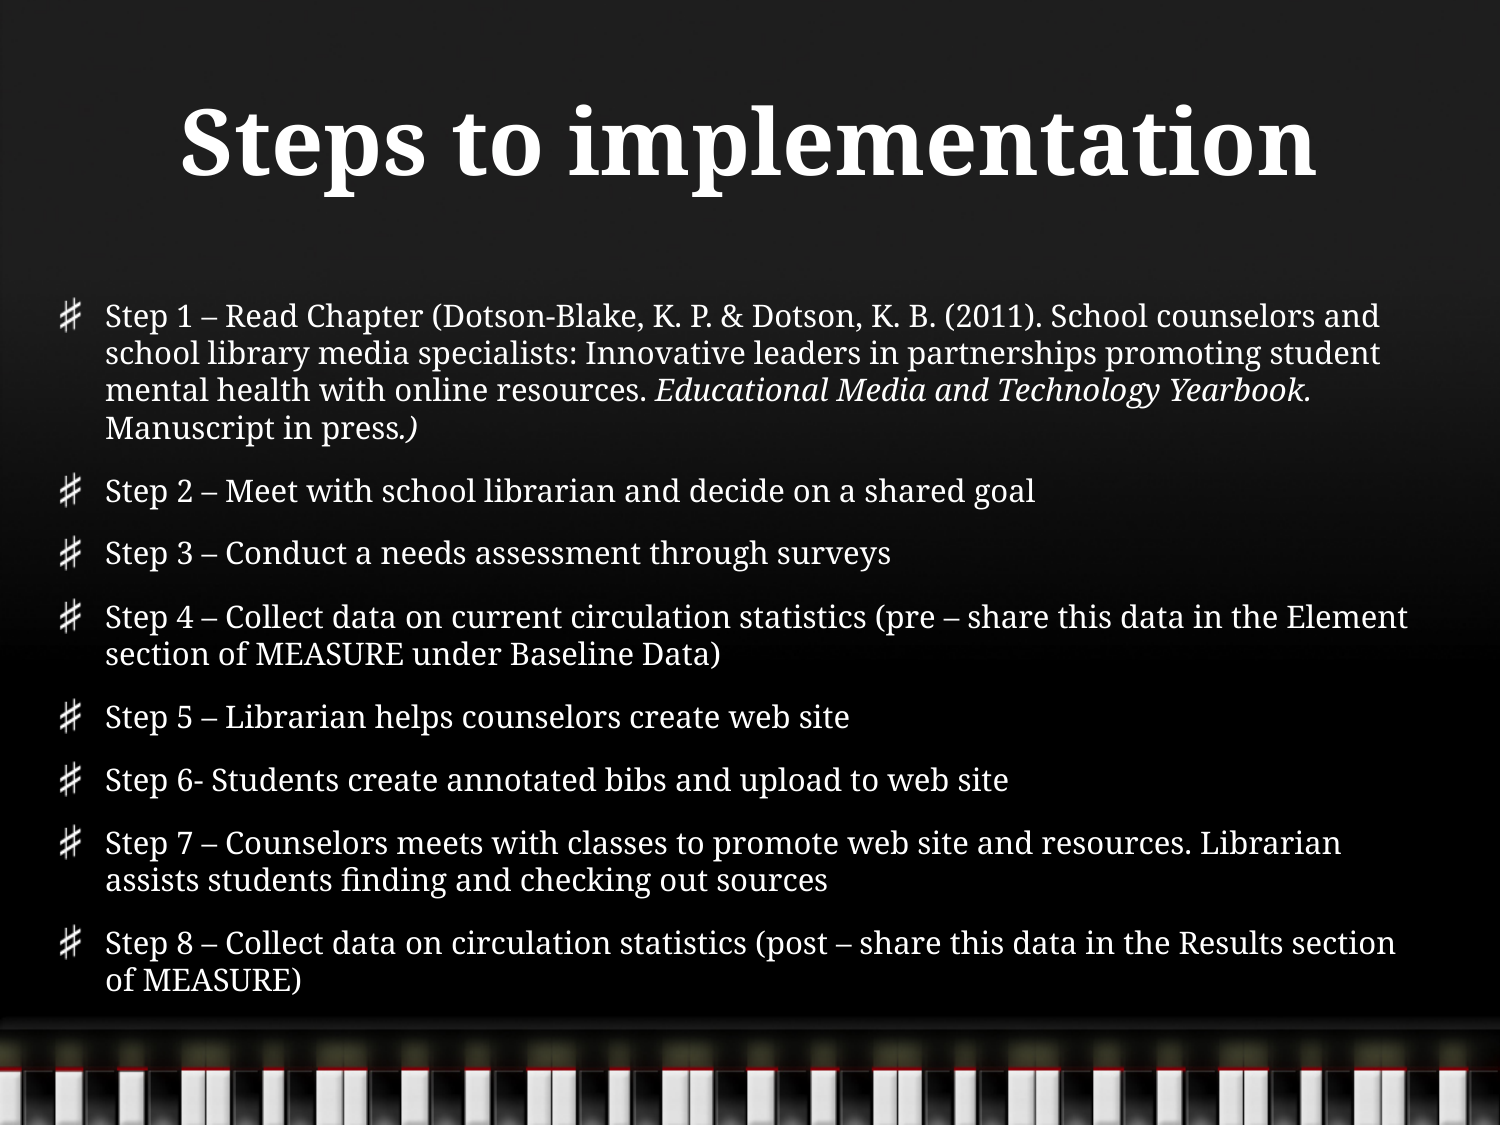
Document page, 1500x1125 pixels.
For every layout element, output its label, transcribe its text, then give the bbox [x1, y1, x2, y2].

list Step 1 – Read Chapter (Dotson-Blake, K. P. & Dotson, K. B. (2011). School counselors and school library media specialists: Innovative leaders in partnerships promoting student mental health with online resources. Educational Media and Technology Yearbook. Manuscript in press.) Step 2 – Meet with school librarian and decide on a shared goal Step 3 – Conduct a needs assessment through surveys Step 4 – Collect data on current circulation statistics (pre – share this data in the Element section of MEASURE under Baseline Data) Step 5 – Librarian helps counselors create web site Step 6- Students create annotated bibs and upload to web site Step 7 – Counselors meets with classes to promote web site and resources. Librarian assists students finding and checking out sources Step 8 – Collect data on circulation statistics (post – share this data in the Results section of MEASURE) [44, 288, 1425, 1006]
title Steps to implementation [75, 45, 1425, 233]
picture [0, 0, 1500, 1125]
